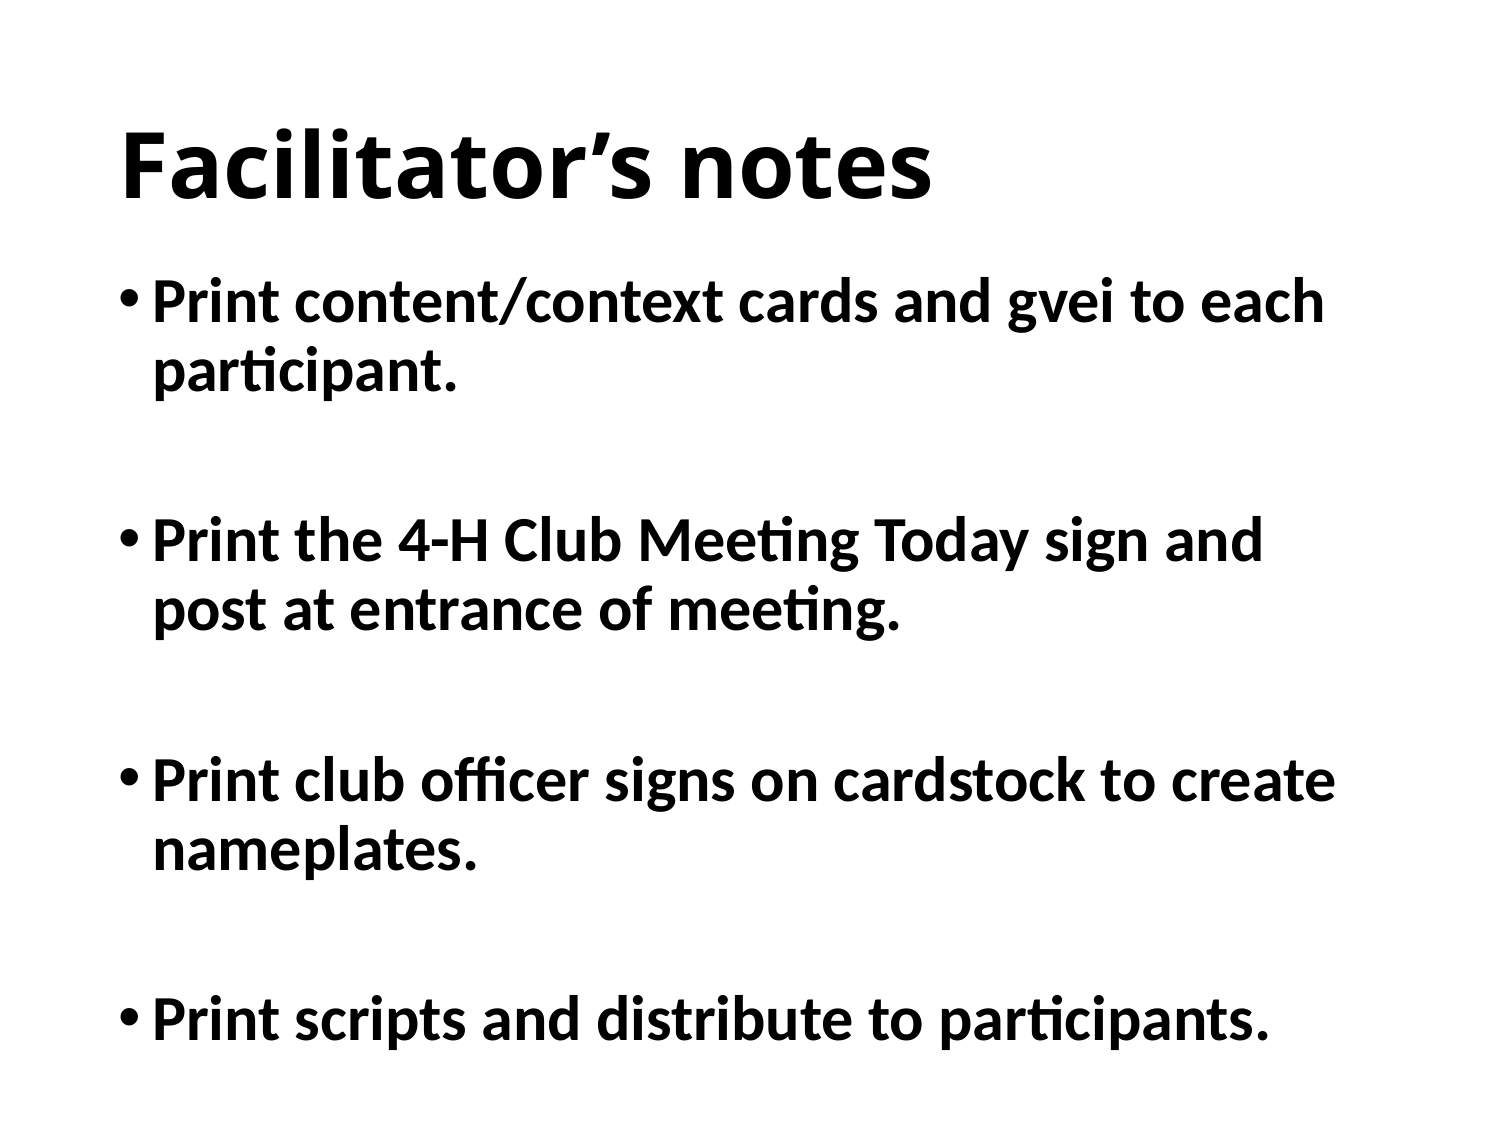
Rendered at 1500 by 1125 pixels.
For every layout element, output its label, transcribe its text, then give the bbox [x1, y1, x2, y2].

list Print content/context cards and gvei to each participant. Print the 4-H Club Meeting Today sign and post at entrance of meeting. Print club officer signs on cardstock to create nameplates. Print scripts and distribute to participants. [103, 259, 1397, 1069]
title Facilitator’s notes [103, 59, 1397, 259]
